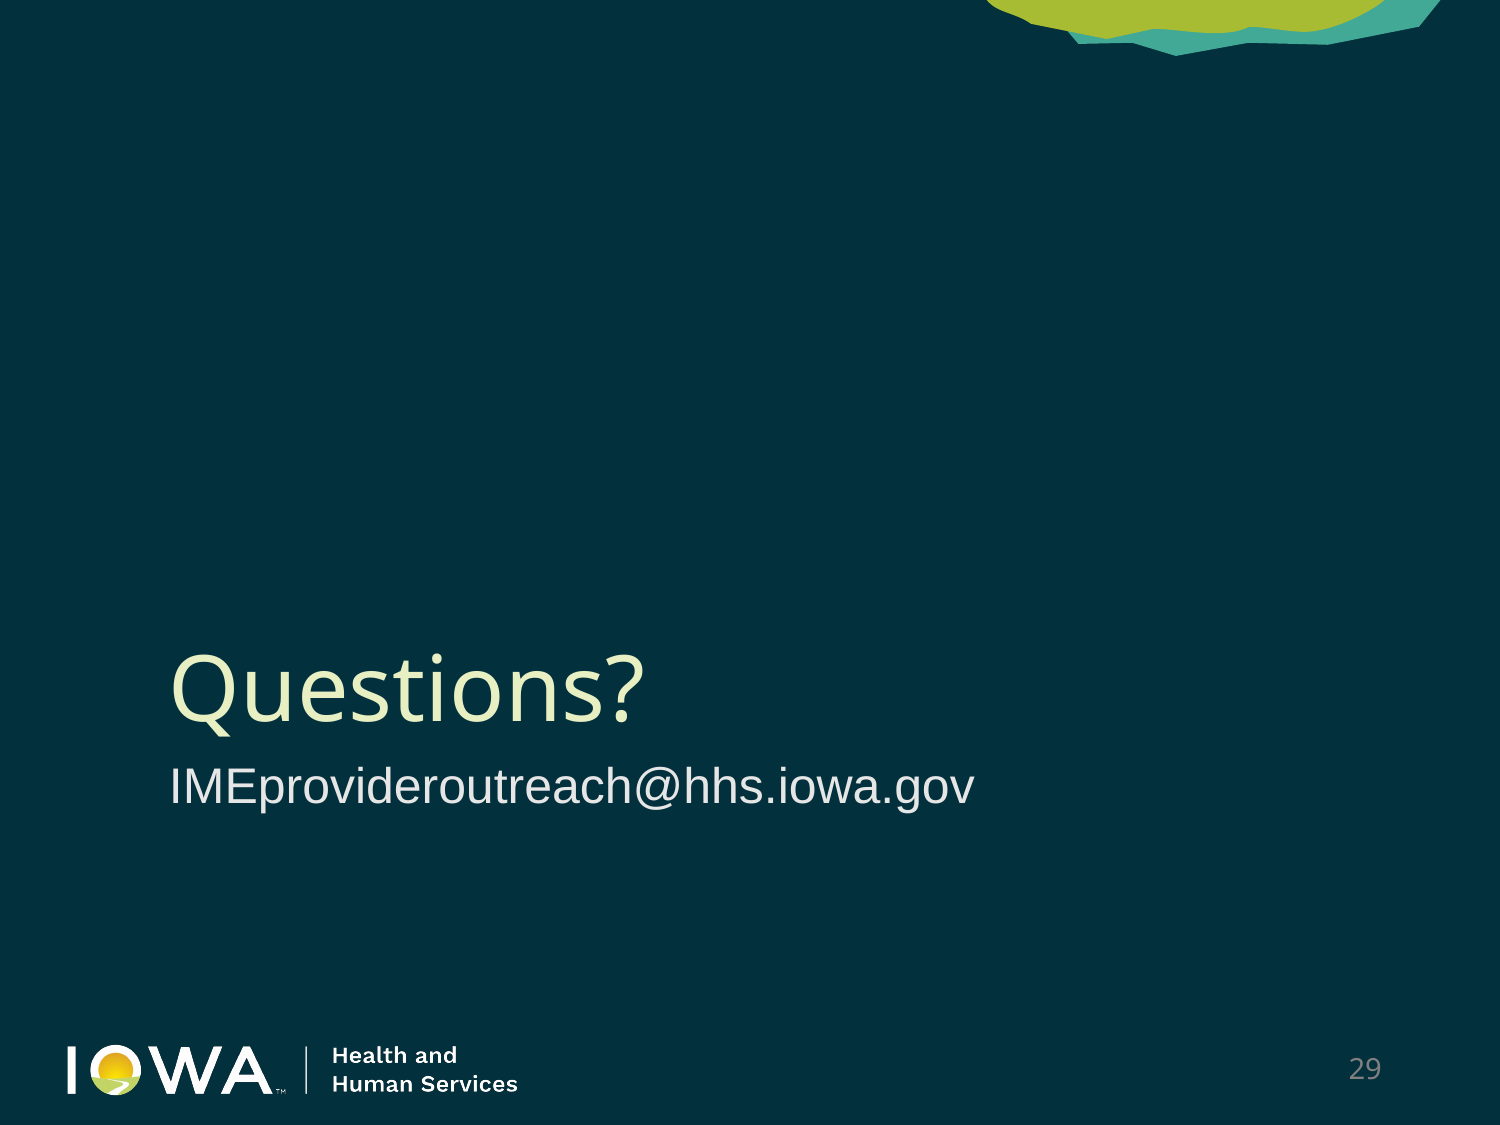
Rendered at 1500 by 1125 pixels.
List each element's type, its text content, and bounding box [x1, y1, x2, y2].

picture [365, 1052, 373, 1062]
picture [68, 1047, 75, 1093]
picture [378, 1047, 382, 1062]
picture [222, 1047, 271, 1093]
picture [435, 1052, 440, 1062]
picture [422, 1077, 434, 1091]
picture [401, 1080, 411, 1091]
picture [445, 1047, 455, 1062]
picture [393, 1081, 398, 1091]
picture [400, 1052, 405, 1062]
picture [377, 1080, 383, 1091]
picture [351, 1081, 361, 1091]
picture [384, 1049, 392, 1063]
picture [437, 1081, 448, 1091]
picture [419, 1052, 426, 1062]
picture [365, 1080, 376, 1091]
slide_number 29 [1059, 1042, 1397, 1103]
picture [334, 1077, 346, 1091]
title Questions? [153, 280, 1397, 749]
picture [334, 1048, 346, 1062]
picture [494, 1081, 504, 1091]
picture [91, 1045, 141, 1095]
picture [480, 1080, 490, 1091]
picture [149, 1047, 221, 1093]
picture [508, 1081, 516, 1091]
picture [350, 1052, 361, 1062]
picture [461, 1081, 470, 1091]
list IMEprovideroutreach@hhs.iowa.gov [153, 752, 1397, 999]
